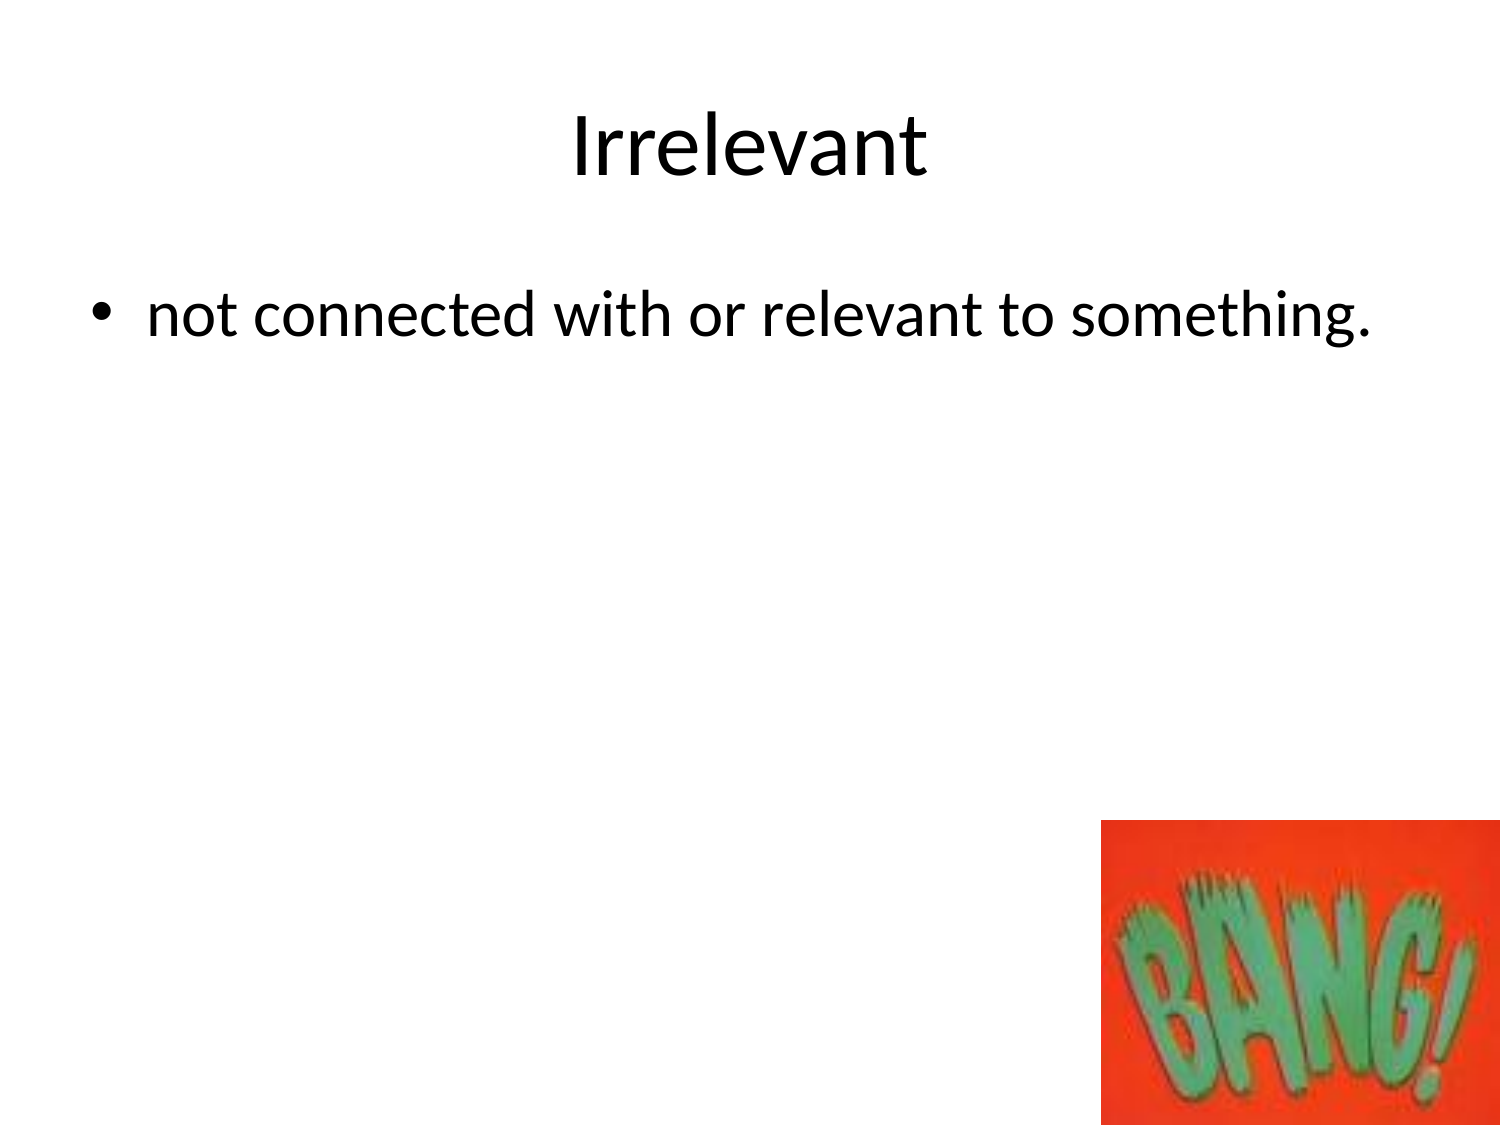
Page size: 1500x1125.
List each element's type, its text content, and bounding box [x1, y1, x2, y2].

picture [1101, 820, 1500, 1125]
list not connected with or relevant to something. [75, 262, 1425, 1005]
title Irrelevant [75, 45, 1425, 233]
